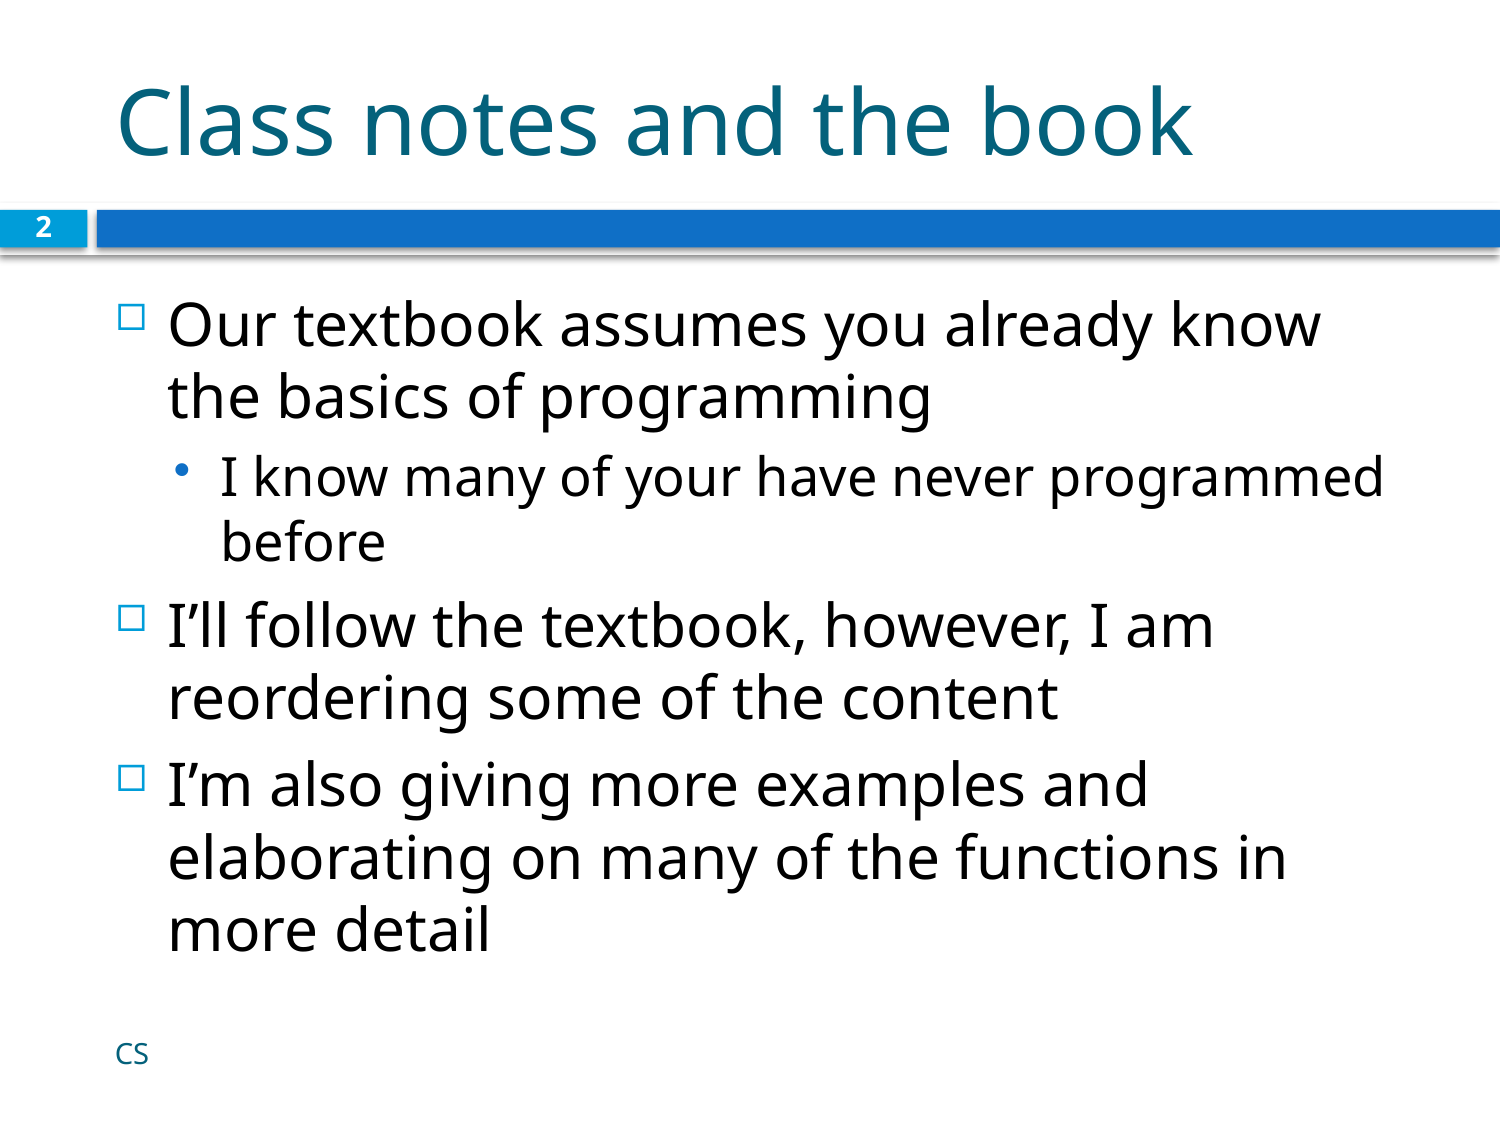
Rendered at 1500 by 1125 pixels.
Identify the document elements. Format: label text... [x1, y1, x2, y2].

slide_number 2 [0, 208, 88, 249]
footer CS [99, 1025, 990, 1085]
list Our textbook assumes you already know the basics of programming I know many of your have never programmed before I’ll follow the textbook, however, I am reordering some of the content I’m also giving more examples and elaborating on many of the functions in more detail [100, 278, 1439, 1017]
title Class notes and the book [100, 37, 1439, 201]
